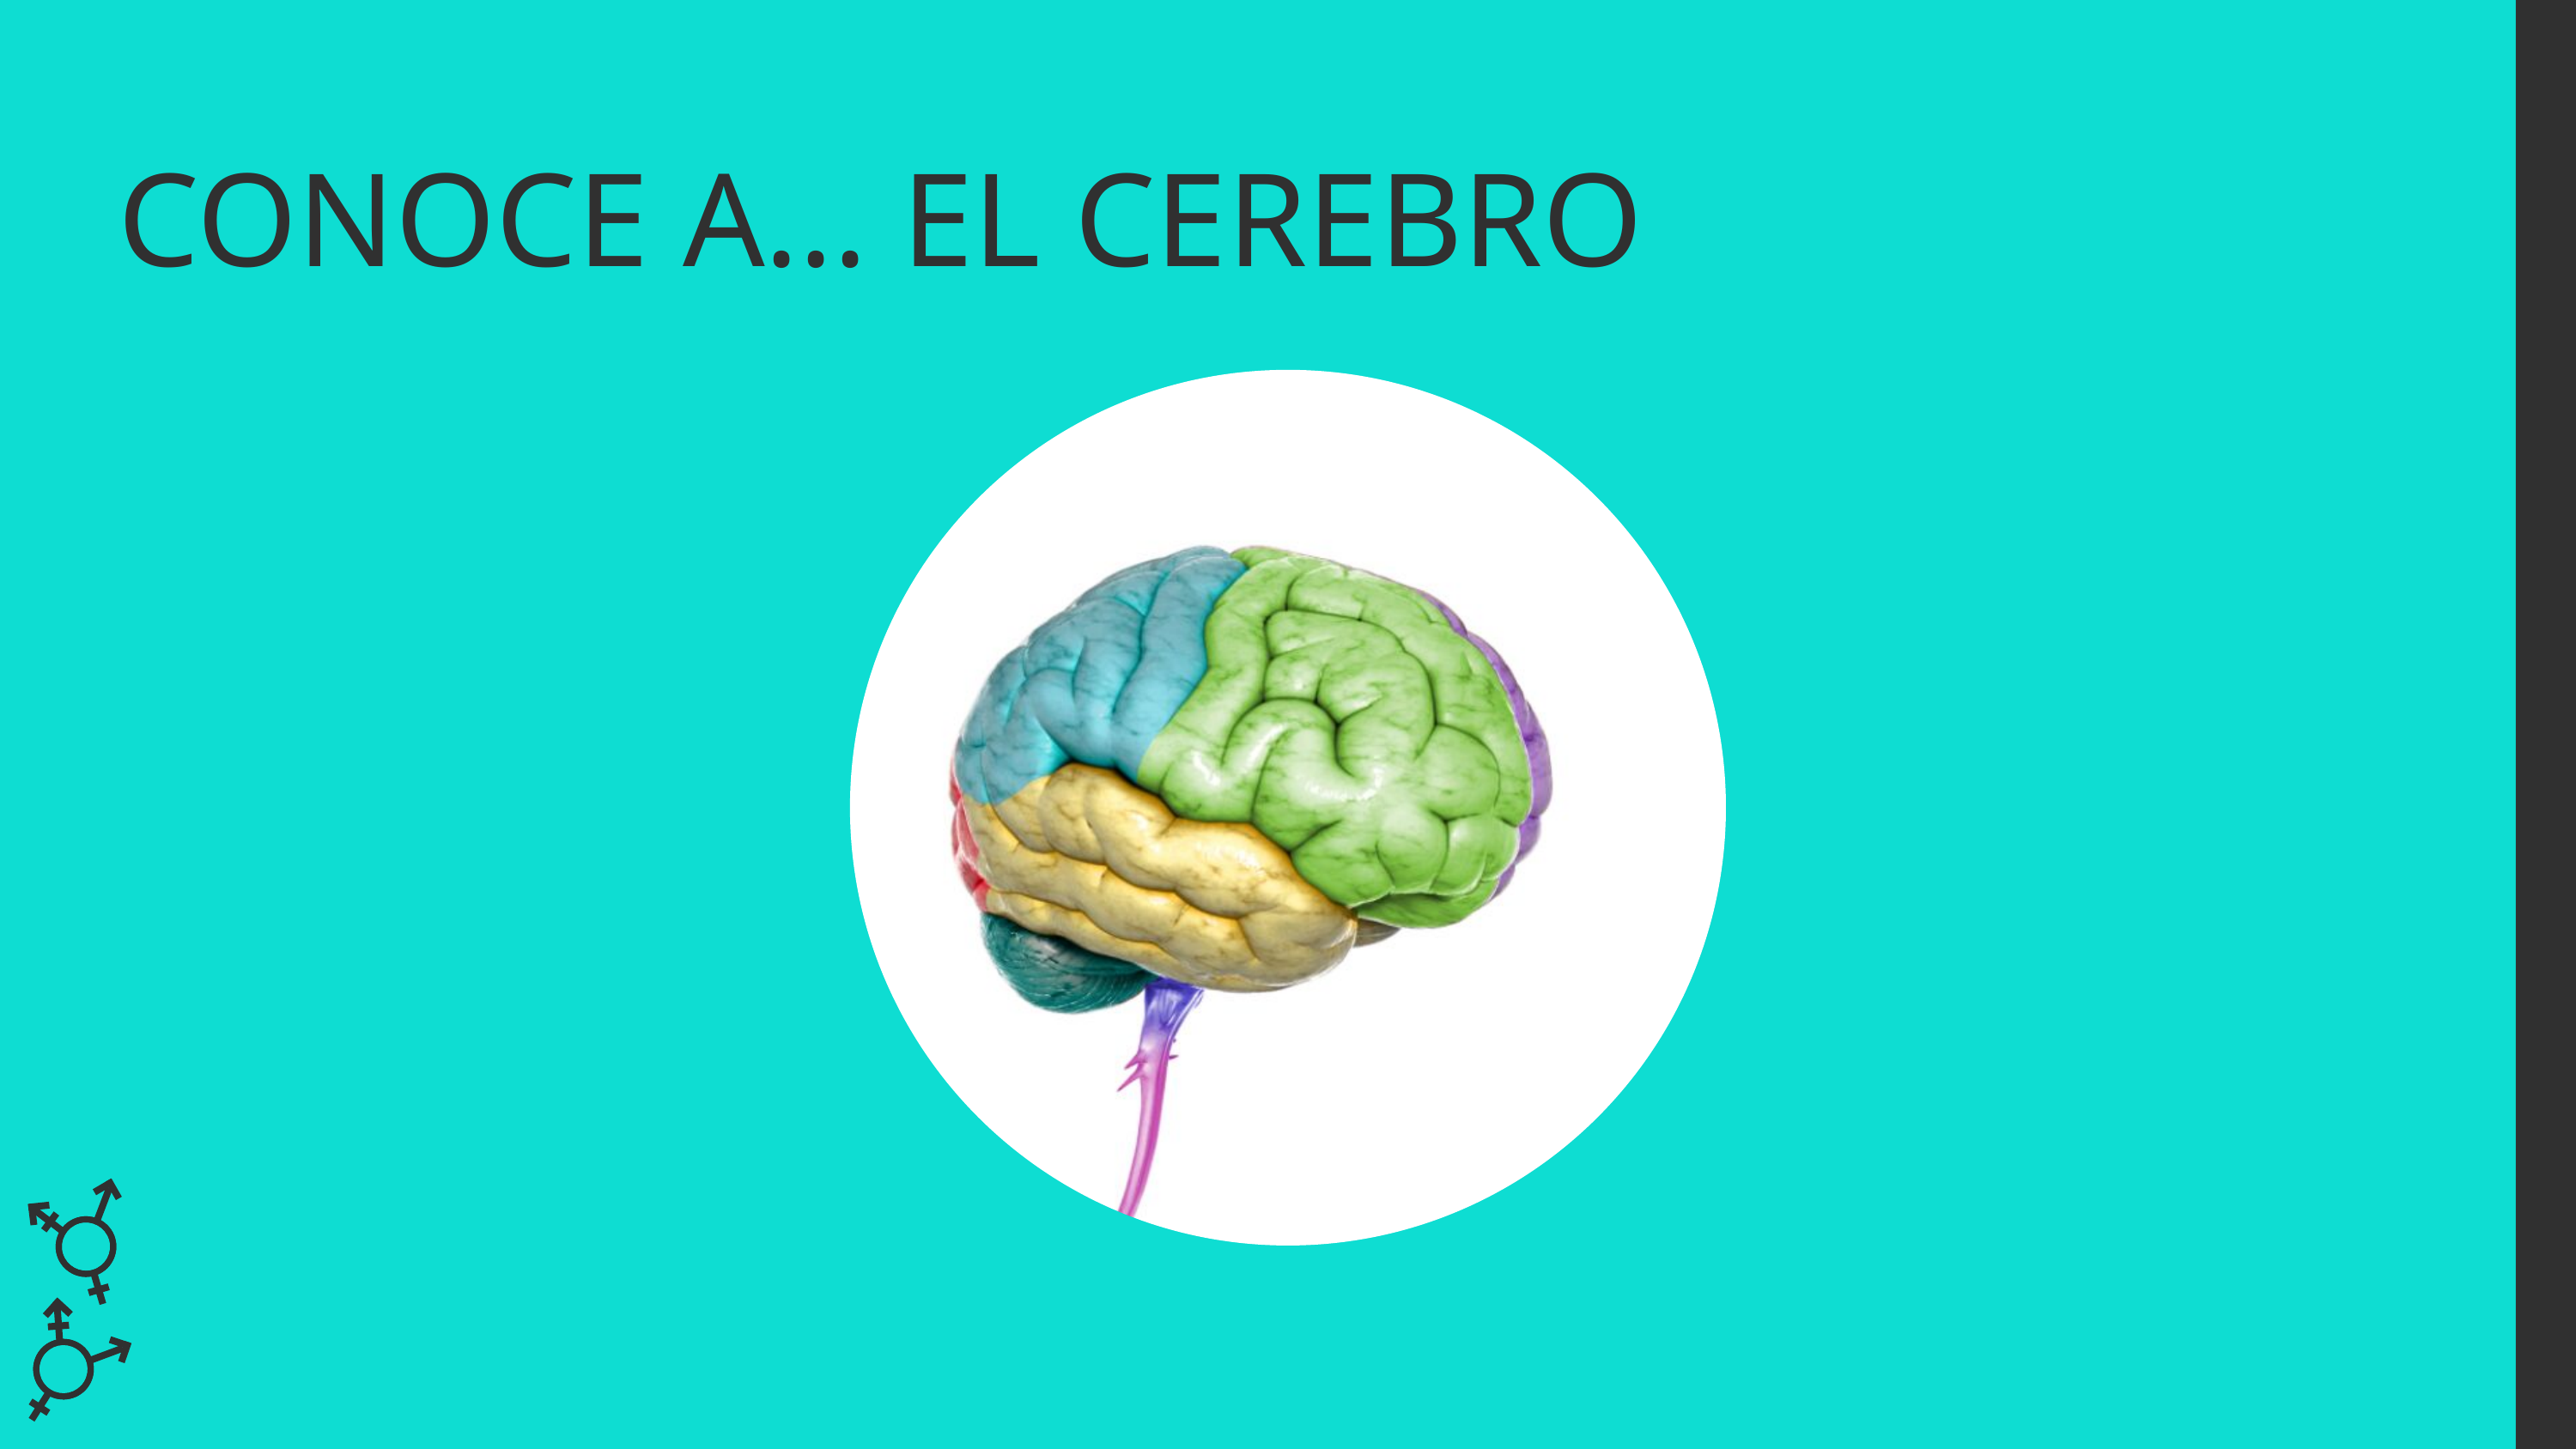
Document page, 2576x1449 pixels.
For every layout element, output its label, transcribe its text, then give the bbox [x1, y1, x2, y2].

text_box [2515, 0, 2576, 1449]
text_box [6, 1152, 151, 1302]
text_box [1, 1276, 145, 1426]
text_box CONOCE A... EL CEREBRO [118, 163, 2405, 293]
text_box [849, 369, 1726, 1246]
